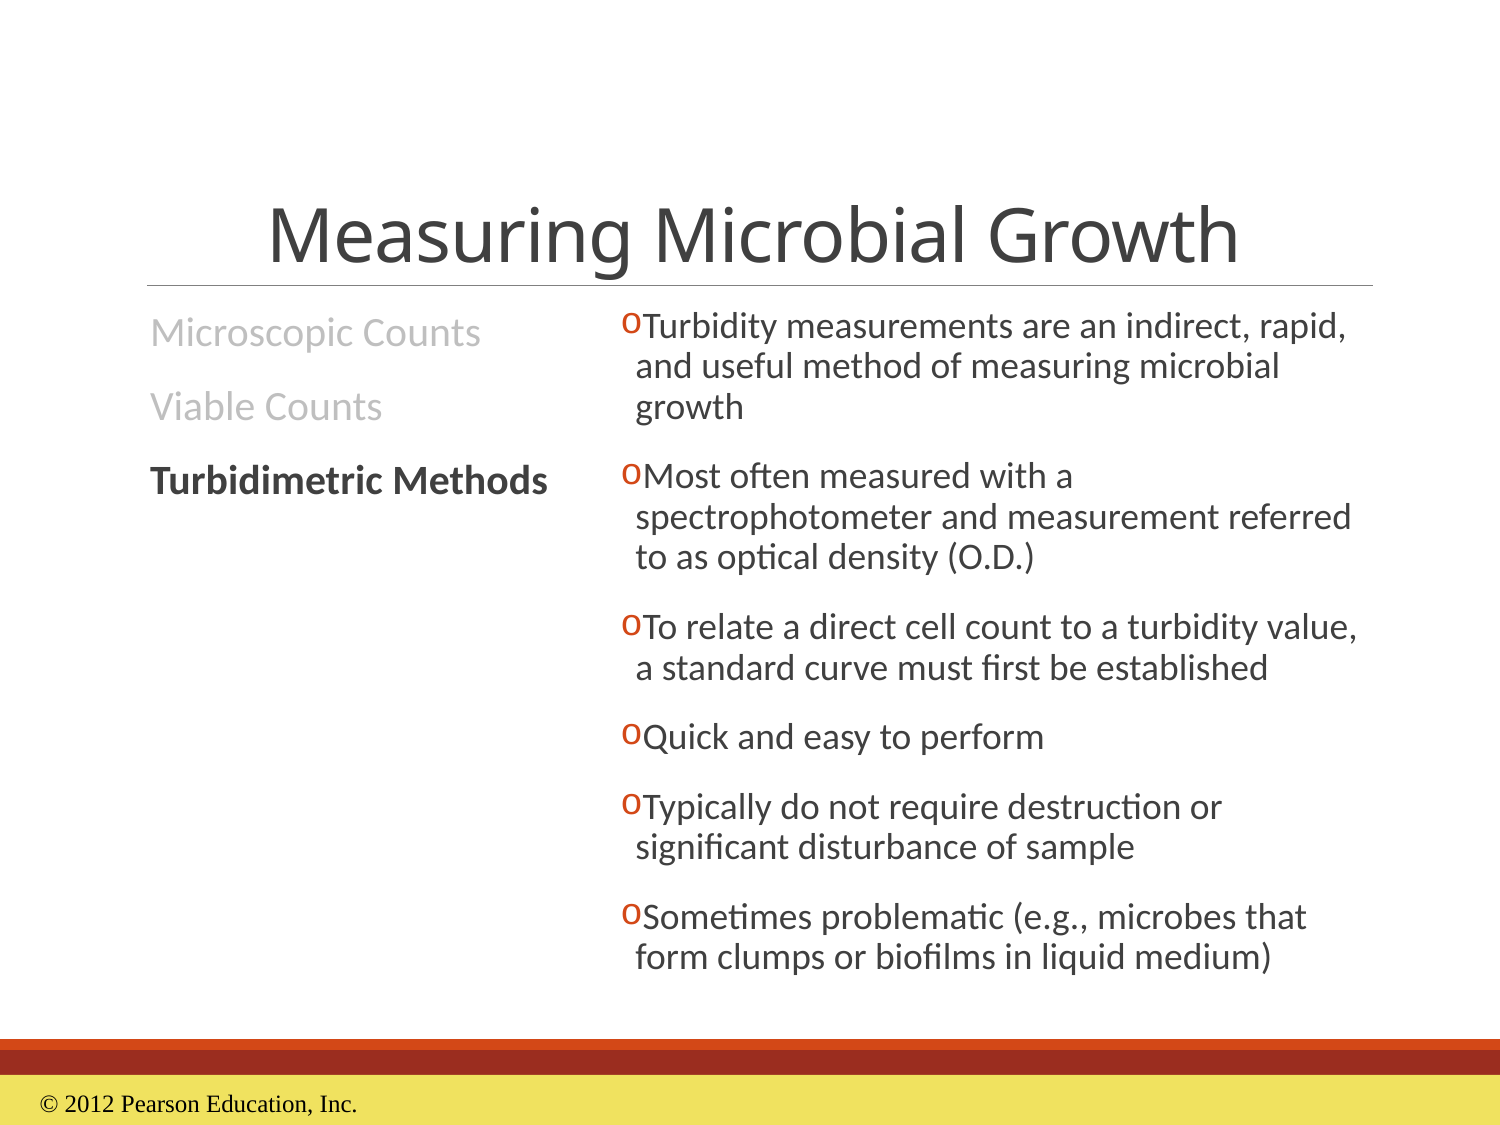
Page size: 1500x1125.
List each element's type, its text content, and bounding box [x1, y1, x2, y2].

title Measuring Microbial Growth [135, 47, 1373, 285]
list Microscopic Counts Viable Counts Turbidimetric Methods [135, 302, 567, 670]
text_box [0, 1074, 1500, 1125]
text_box Turbidity measurements are an indirect, rapid, and useful method of measuring microbial growth Most often measured with a spectrophotometer and measurement referred to as optical density (O.D.) To relate a direct cell count to a turbidity value, a standard curve must first be established Quick and easy to perform Typically do not require destruction or significant disturbance of sample Sometimes problematic (e.g., microbes that form clumps or biofilms in liquid medium) [620, 298, 1373, 1011]
